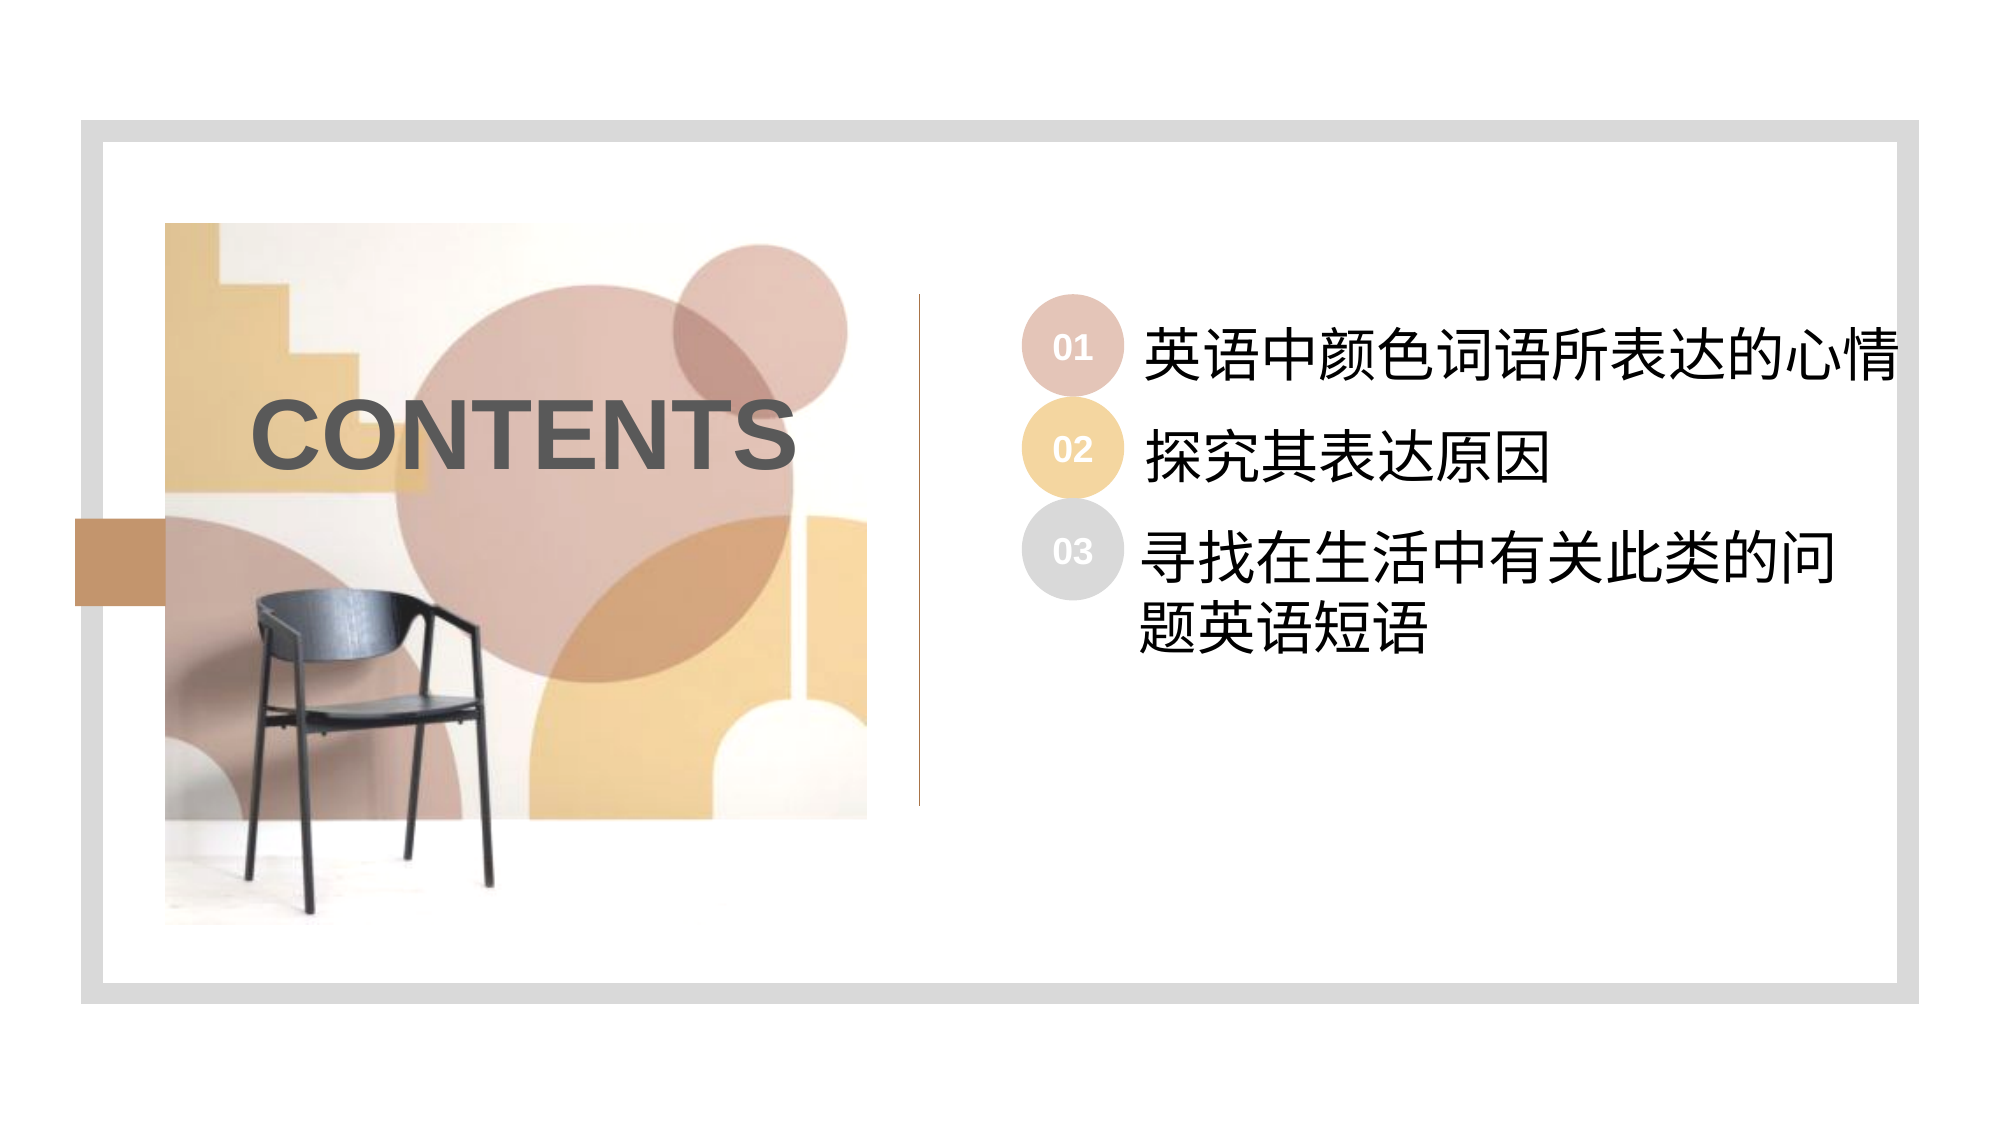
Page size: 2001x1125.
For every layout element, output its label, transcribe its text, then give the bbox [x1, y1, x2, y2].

text_box 02 [1020, 395, 1126, 498]
text_box [74, 518, 165, 607]
text_box [91, 130, 1909, 995]
text_box 寻找在生活中有关此类的问题英语短语 [1124, 513, 1881, 669]
text_box 01 [1020, 293, 1126, 397]
picture [165, 223, 867, 925]
text_box 英语中颜色词语所表达的心情 [1129, 311, 2000, 396]
text_box 03 [1020, 496, 1124, 602]
text_box 探究其表达原因 [1129, 412, 1568, 498]
